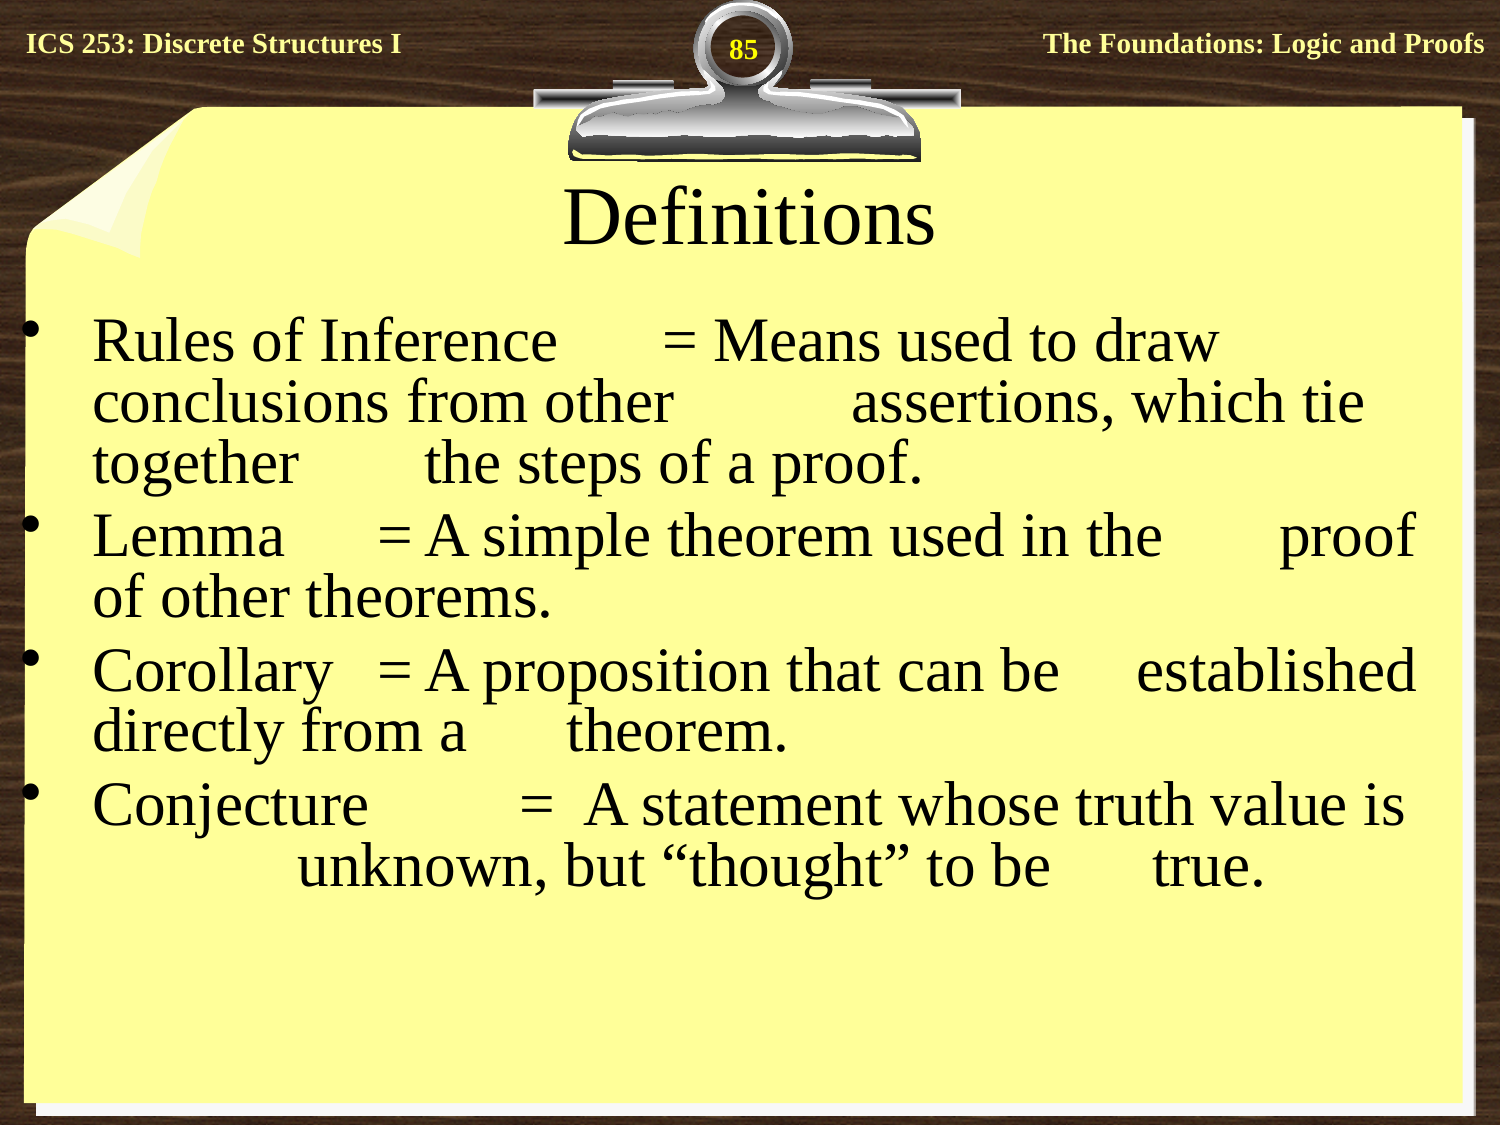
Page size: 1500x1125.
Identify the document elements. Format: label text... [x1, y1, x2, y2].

title Definitions [112, 154, 1388, 268]
list Rules of Inference = Means used to draw conclusions from other assertions, which tie together the steps of a proof. Lemma = A simple theorem used in the proof of other theorems. Corollary = A proposition that can be established directly from a theorem. Conjecture = A statement whose truth value is unknown, but “thought” to be true. [5, 305, 1481, 1059]
picture [0, 0, 1500, 1125]
slide_number 85 [423, 5, 774, 91]
